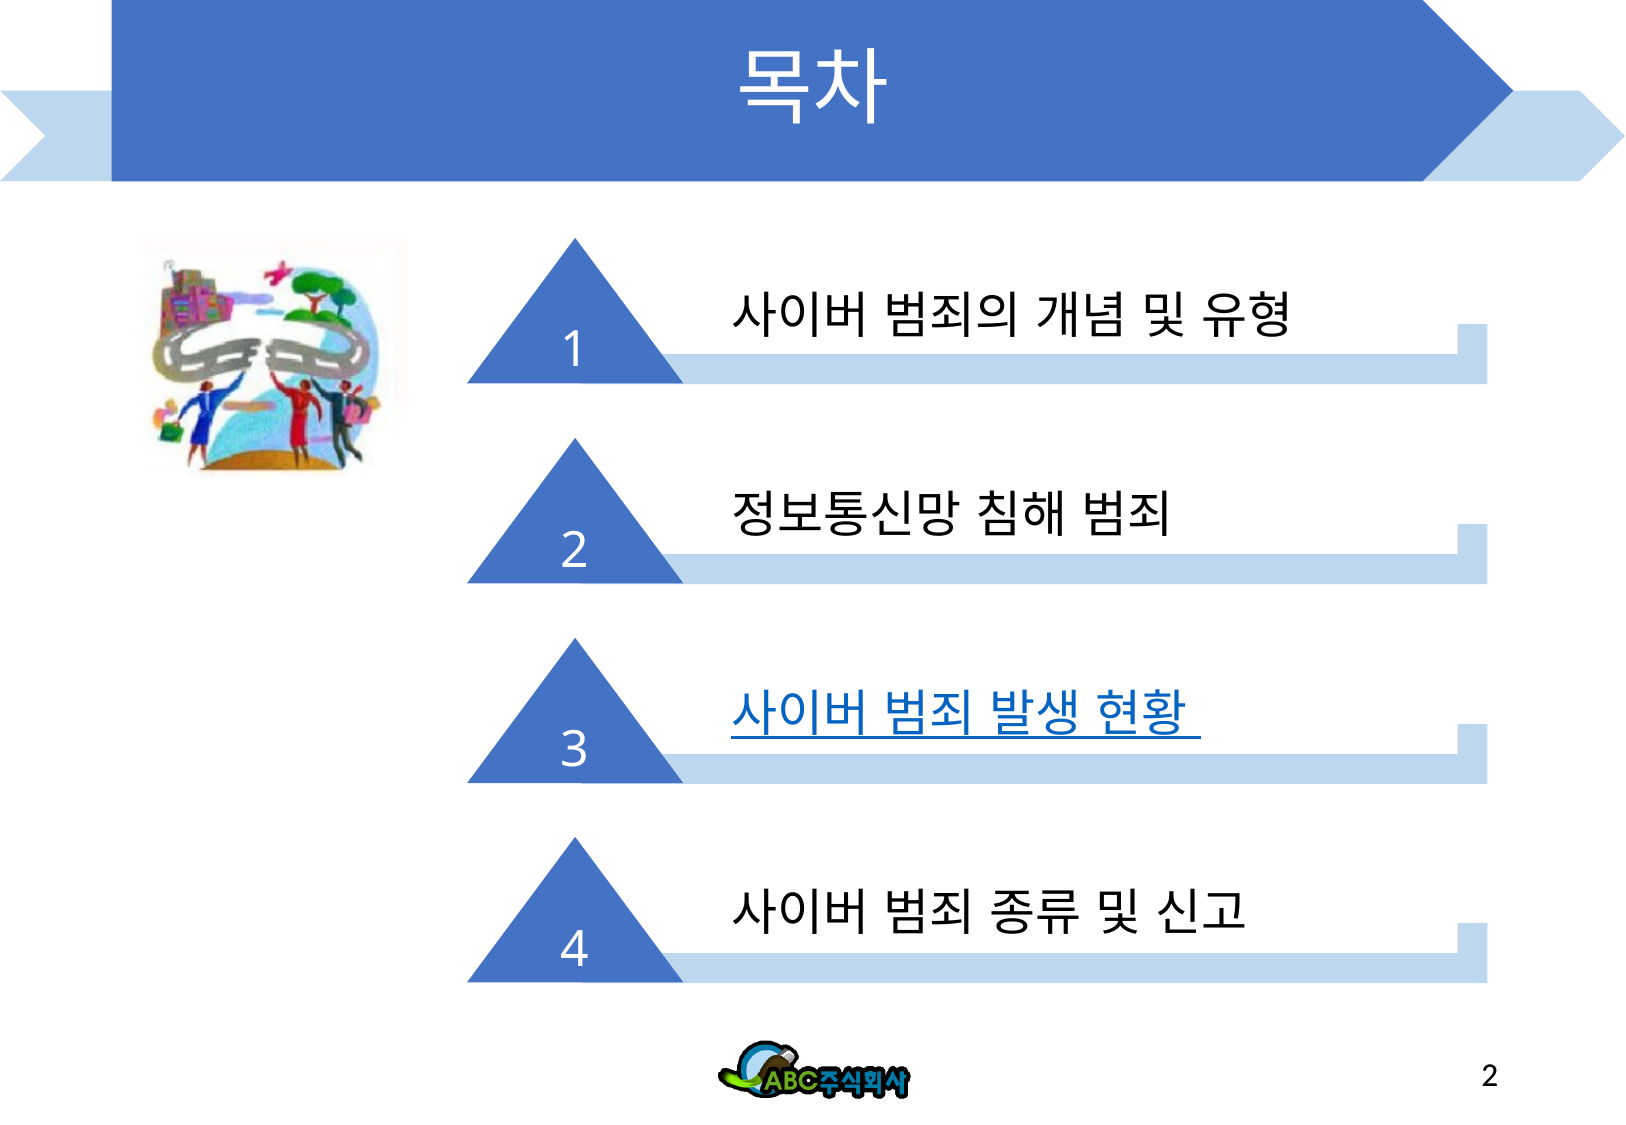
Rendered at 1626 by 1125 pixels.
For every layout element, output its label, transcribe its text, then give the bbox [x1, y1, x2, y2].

title 목차 [0, 0, 1625, 182]
text_box 사이버 범죄의 개념 및 유형 [716, 275, 1444, 351]
text_box [580, 723, 1489, 785]
picture [709, 1034, 916, 1103]
text_box 정보통신망 침해 범죄 [716, 474, 1444, 550]
text_box 사이버 범죄 발생 현황 [716, 674, 1444, 762]
text_box 1 [467, 237, 684, 384]
text_box 2 [467, 437, 684, 584]
text_box [580, 922, 1489, 984]
text_box [580, 323, 1489, 385]
text_box 2 [1147, 1042, 1514, 1103]
text_box 4 [467, 836, 684, 983]
text_box [580, 523, 1489, 585]
picture [137, 239, 409, 477]
text_box 3 [467, 637, 684, 784]
text_box 사이버 범죄 종류 및 신고 [716, 873, 1444, 949]
